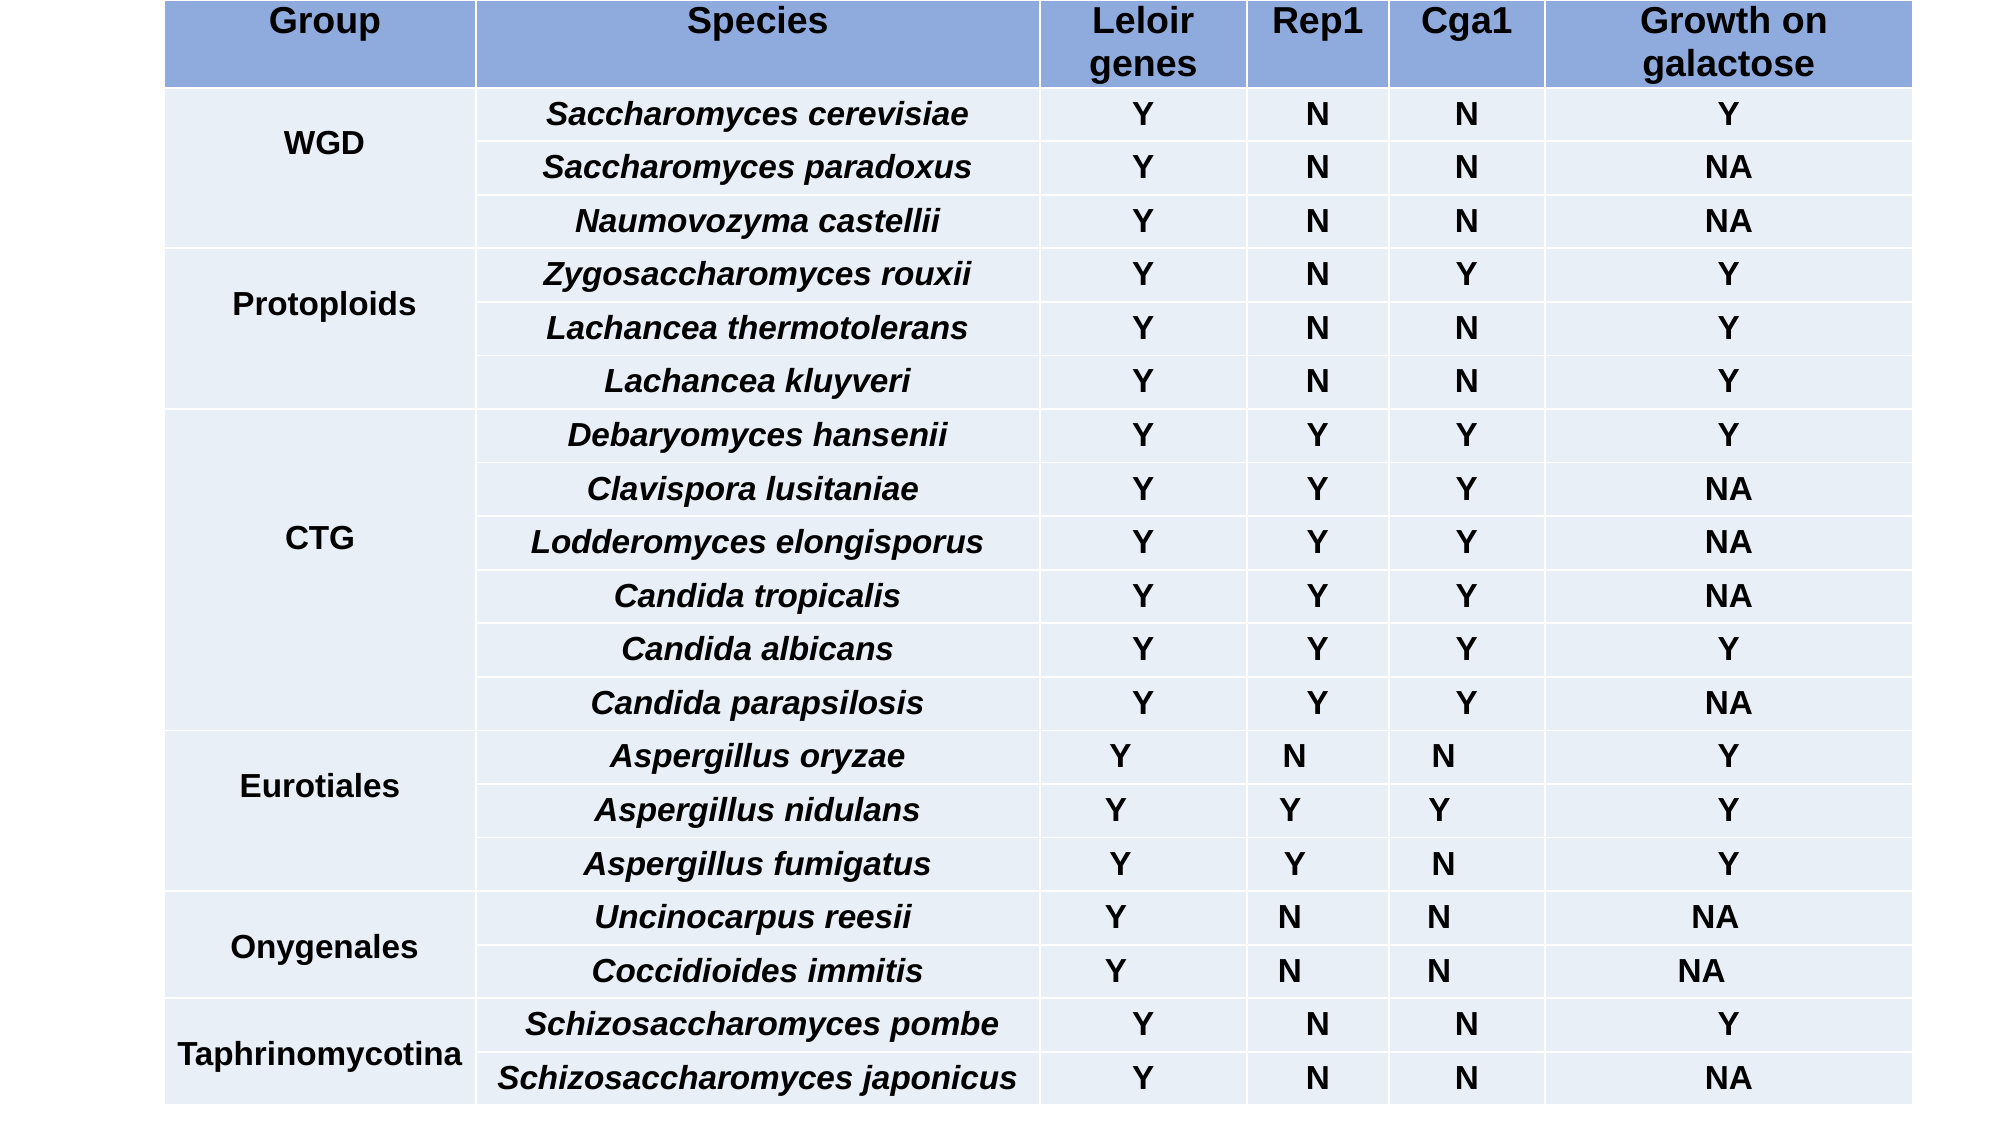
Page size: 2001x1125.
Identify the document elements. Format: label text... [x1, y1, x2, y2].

table_cell N [1390, 1053, 1544, 1104]
table_cell Y [1248, 624, 1388, 676]
table_cell Y [1546, 89, 1912, 140]
table_cell Schizosaccharomyces pombe [477, 999, 1039, 1051]
table_cell Y [1041, 678, 1246, 730]
table_header Cga1 [1390, 1, 1544, 87]
table_cell N [1390, 196, 1544, 247]
table_header Group [165, 1, 475, 87]
table_cell N [1248, 892, 1388, 944]
table_cell Y [1546, 356, 1912, 408]
table_cell Y [1390, 463, 1544, 515]
table_cell Y [1546, 249, 1912, 301]
table_cell Y [1041, 892, 1246, 944]
table_cell Coccidioides immitis [477, 946, 1039, 997]
table_cell Aspergillus fumigatus [477, 838, 1039, 890]
table_cell Y [1546, 785, 1912, 837]
table_cell Debaryomyces hansenii [477, 410, 1039, 462]
table_cell Y [1546, 999, 1912, 1051]
table_cell N [1390, 999, 1544, 1051]
table_cell Y [1041, 999, 1246, 1051]
table_cell Y [1041, 356, 1246, 408]
table_cell WGD [165, 89, 475, 247]
table_cell Y [1041, 142, 1246, 194]
table_cell Candida albicans [477, 624, 1039, 676]
table_cell Y [1248, 678, 1388, 730]
table_cell N [1390, 946, 1544, 997]
table_cell Y [1248, 463, 1388, 515]
table_cell Uncinocarpus reesii [477, 892, 1039, 944]
table_cell Y [1041, 731, 1246, 783]
table_cell NA [1546, 463, 1912, 515]
table_cell Y [1248, 571, 1388, 622]
table_cell Y [1041, 463, 1246, 515]
table_cell Y [1248, 785, 1388, 837]
table_cell Y [1041, 249, 1246, 301]
table_cell NA [1546, 571, 1912, 622]
table_cell CTG [165, 410, 475, 730]
table_cell N [1248, 1053, 1388, 1104]
table_cell N [1248, 249, 1388, 301]
table_cell Eurotiales [165, 731, 475, 890]
table_cell Protoploids [165, 249, 475, 408]
table_cell Onygenales [165, 892, 475, 997]
table_cell N [1390, 356, 1544, 408]
table_header Leloir genes [1041, 1, 1246, 87]
table_cell N [1248, 999, 1388, 1051]
table_cell Y [1390, 410, 1544, 462]
table_cell Y [1248, 410, 1388, 462]
table_cell Y [1546, 624, 1912, 676]
table_cell N [1248, 731, 1388, 783]
table_cell Aspergillus nidulans [477, 785, 1039, 837]
table_cell Naumovozyma castellii [477, 196, 1039, 247]
table_cell N [1248, 303, 1388, 355]
table_cell Y [1248, 517, 1388, 569]
table_cell Y [1390, 678, 1544, 730]
table_cell Aspergillus oryzae [477, 731, 1039, 783]
table_cell Y [1041, 1053, 1246, 1104]
table_cell Saccharomyces cerevisiae [477, 89, 1039, 140]
table_cell N [1248, 946, 1388, 997]
table_cell N [1248, 196, 1388, 247]
table_cell Lachancea kluyveri [477, 356, 1039, 408]
table_cell Y [1390, 517, 1544, 569]
table_cell Clavispora lusitaniae [477, 463, 1039, 515]
table_cell NA [1546, 196, 1912, 247]
table_cell Y [1546, 731, 1912, 783]
table_cell N [1248, 356, 1388, 408]
table_cell Zygosaccharomyces rouxii [477, 249, 1039, 301]
table_cell N [1390, 303, 1544, 355]
table_cell Y [1546, 838, 1912, 890]
table_cell Y [1248, 838, 1388, 890]
table_cell Y [1041, 624, 1246, 676]
table_cell Y [1390, 571, 1544, 622]
table_cell Lodderomyces elongisporus [477, 517, 1039, 569]
table_cell N [1390, 838, 1544, 890]
table_cell Y [1390, 785, 1544, 837]
table_header Species [477, 1, 1039, 87]
table_header Growth on galactose [1546, 1, 1912, 87]
table_cell NA [1546, 892, 1912, 944]
table_cell Lachancea thermotolerans [477, 303, 1039, 355]
table_header Rep1 [1248, 1, 1388, 87]
table_cell NA [1546, 946, 1912, 997]
table_cell N [1390, 89, 1544, 140]
table_cell NA [1546, 142, 1912, 194]
table_cell NA [1546, 1053, 1912, 1104]
table_cell Schizosaccharomyces japonicus [477, 1053, 1039, 1104]
table_cell Candida parapsilosis [477, 678, 1039, 730]
table_cell Taphrinomycotina [165, 999, 475, 1104]
table_cell Y [1041, 517, 1246, 569]
table_cell Y [1041, 89, 1246, 140]
table_cell N [1390, 731, 1544, 783]
table_cell Saccharomyces paradoxus [477, 142, 1039, 194]
table_cell NA [1546, 517, 1912, 569]
table_cell N [1248, 89, 1388, 140]
table_cell Y [1546, 303, 1912, 355]
table_cell Y [1041, 785, 1246, 837]
table_cell N [1390, 142, 1544, 194]
table_cell Y [1390, 249, 1544, 301]
table_cell Y [1041, 303, 1246, 355]
table_cell N [1248, 142, 1388, 194]
table_cell Candida tropicalis [477, 571, 1039, 622]
table_cell N [1390, 892, 1544, 944]
table_cell Y [1041, 410, 1246, 462]
table_cell Y [1041, 571, 1246, 622]
table_cell Y [1041, 946, 1246, 997]
table_cell Y [1041, 838, 1246, 890]
table_cell Y [1041, 196, 1246, 247]
table_cell Y [1546, 410, 1912, 462]
table_cell NA [1546, 678, 1912, 730]
table_cell Y [1390, 624, 1544, 676]
